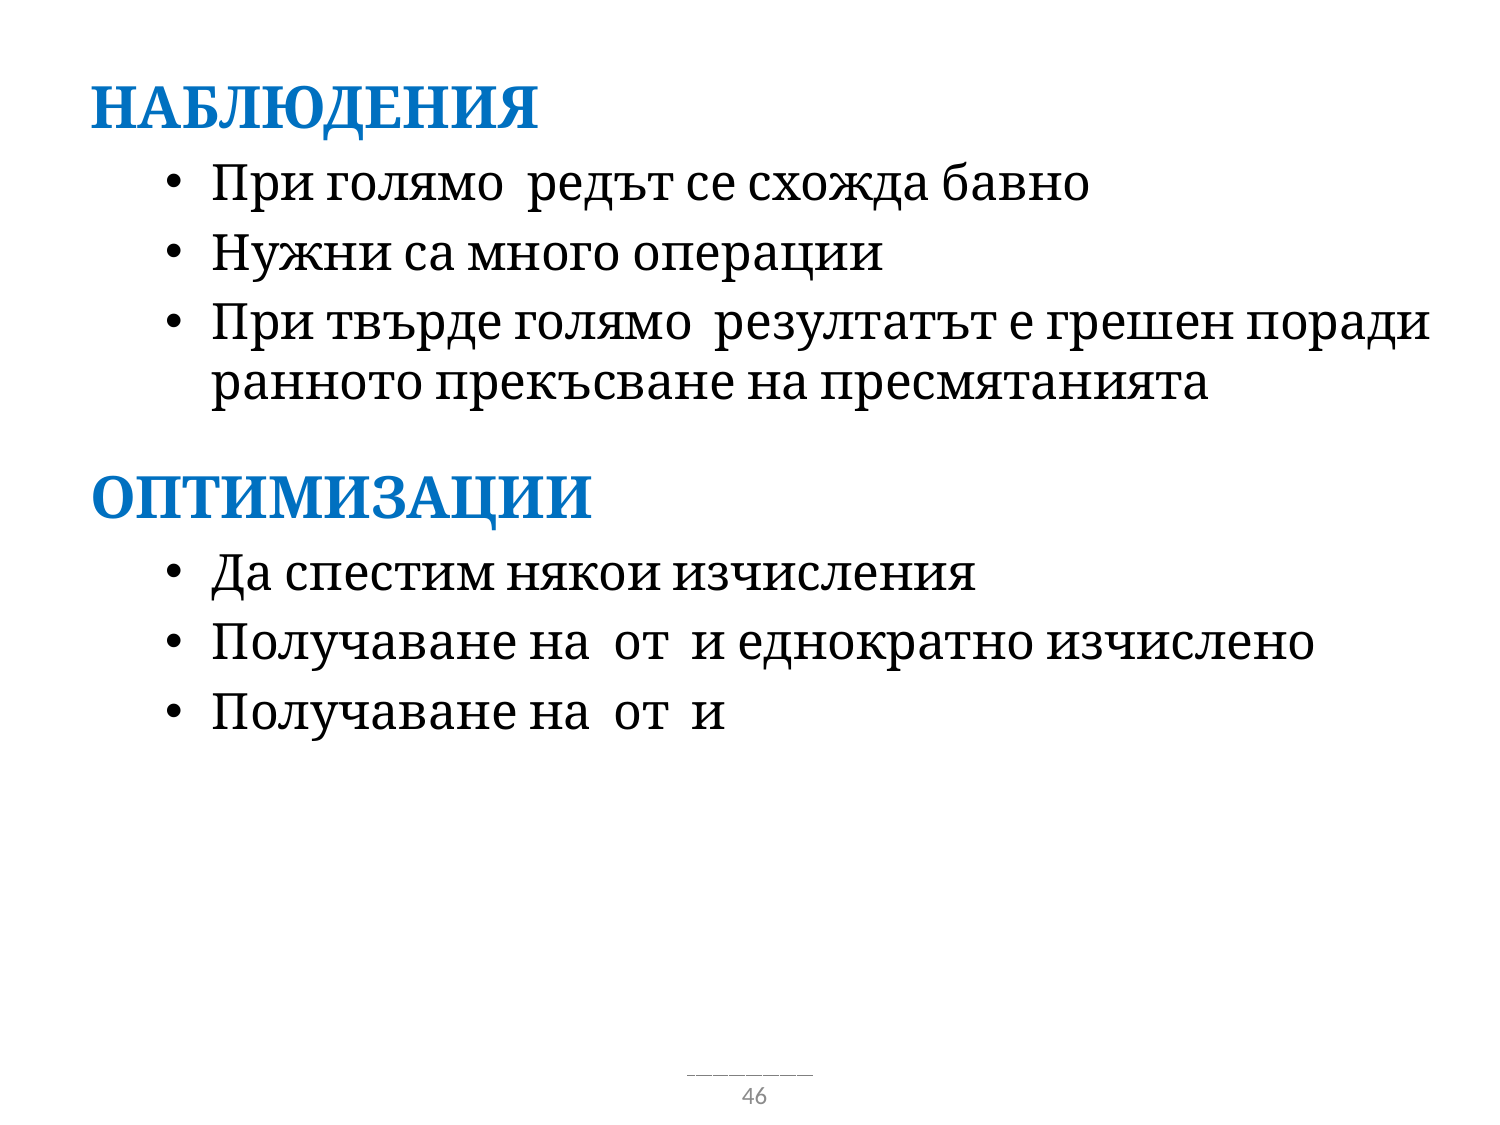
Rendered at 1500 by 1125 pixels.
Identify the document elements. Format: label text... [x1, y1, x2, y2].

slide_number 46 [579, 1065, 930, 1125]
